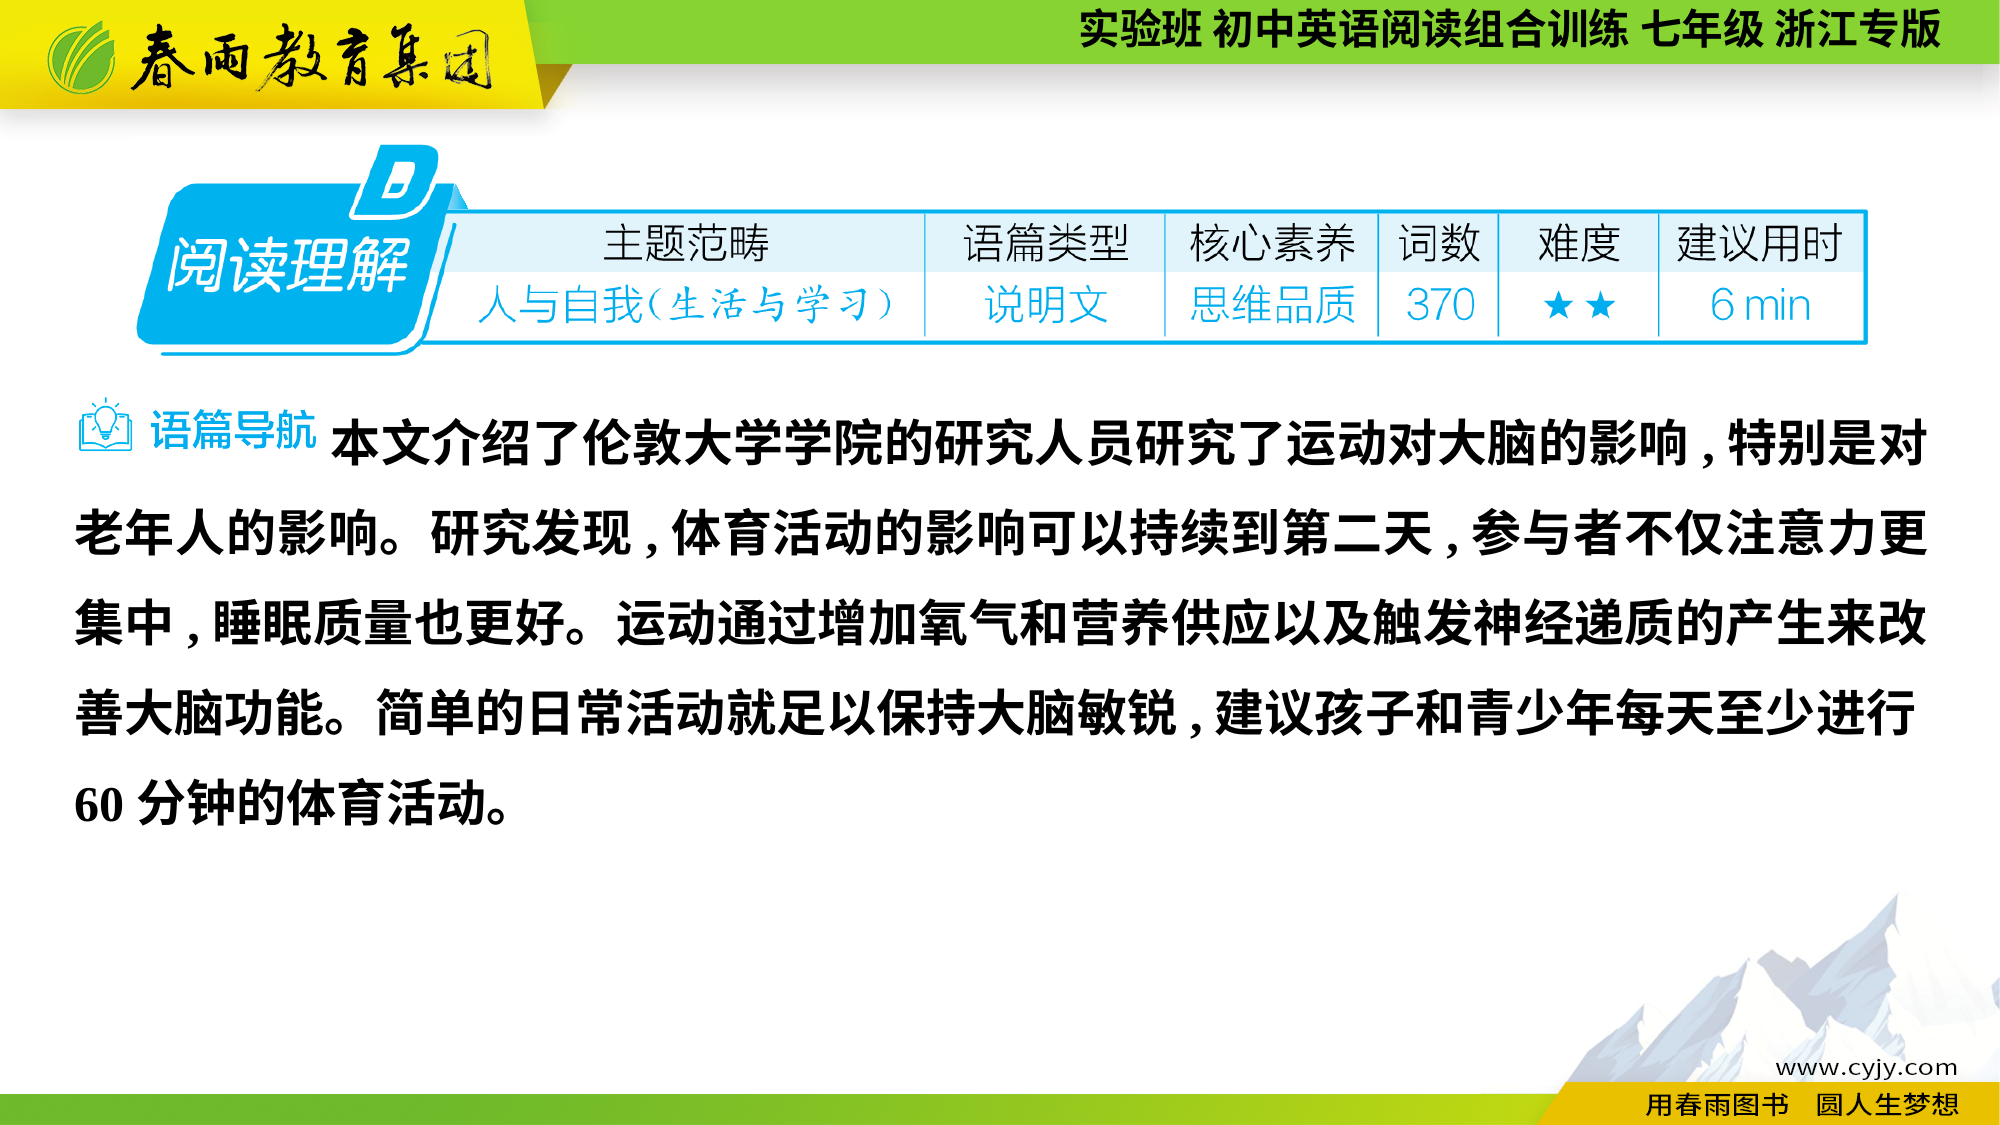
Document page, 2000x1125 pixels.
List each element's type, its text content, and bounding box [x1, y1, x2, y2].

picture [0, 0, 2000, 1125]
list 本文介绍了伦敦大学学院的研究人员研究了运动对大脑的影响,特别是对老年人的影响。研究发现,体育活动的影响可以持续到第二天,参与者不仅注意力更集中,睡眠质量也更好。运动通过增加氧气和营养供应以及触发神经递质的产生来改善大脑功能。简单的日常活动就足以保持大脑敏锐,建议孩子和青少年每天至少进行60分钟的体育活动。 [59, 373, 1944, 832]
